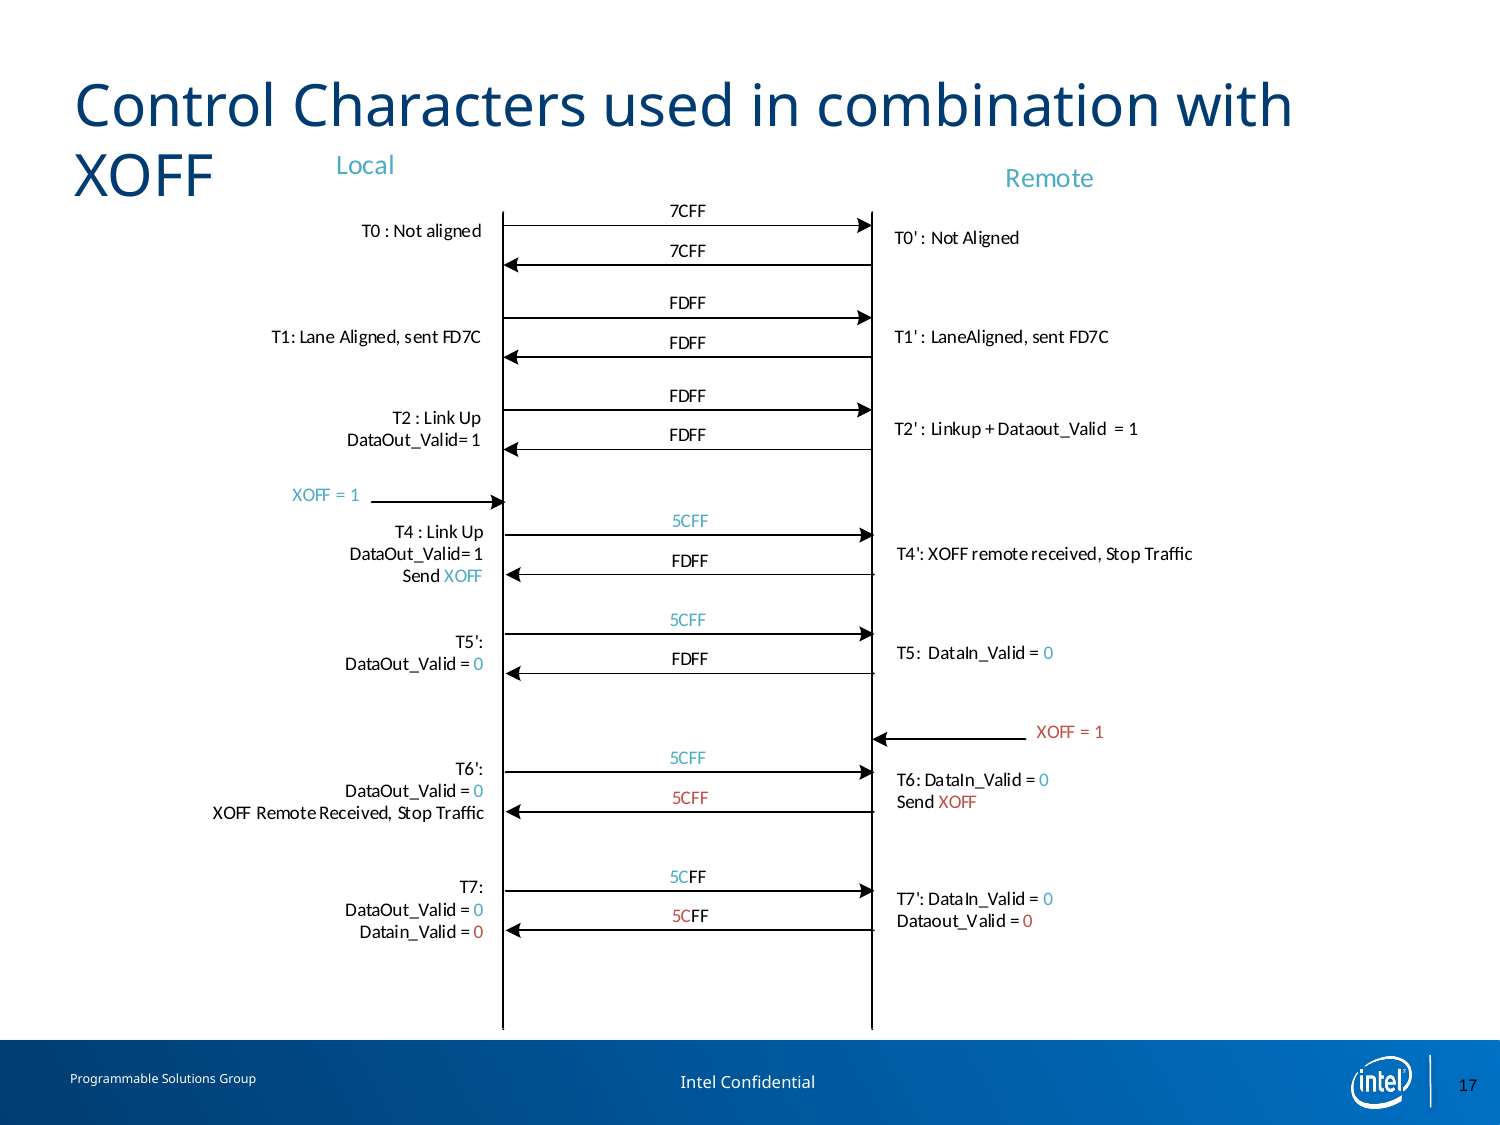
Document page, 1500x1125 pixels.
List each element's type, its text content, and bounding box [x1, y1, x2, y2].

slide_number 17 [1127, 1055, 1478, 1116]
picture [199, 137, 1203, 1032]
title Control Characters used in combination with XOFF [74, 67, 1425, 258]
